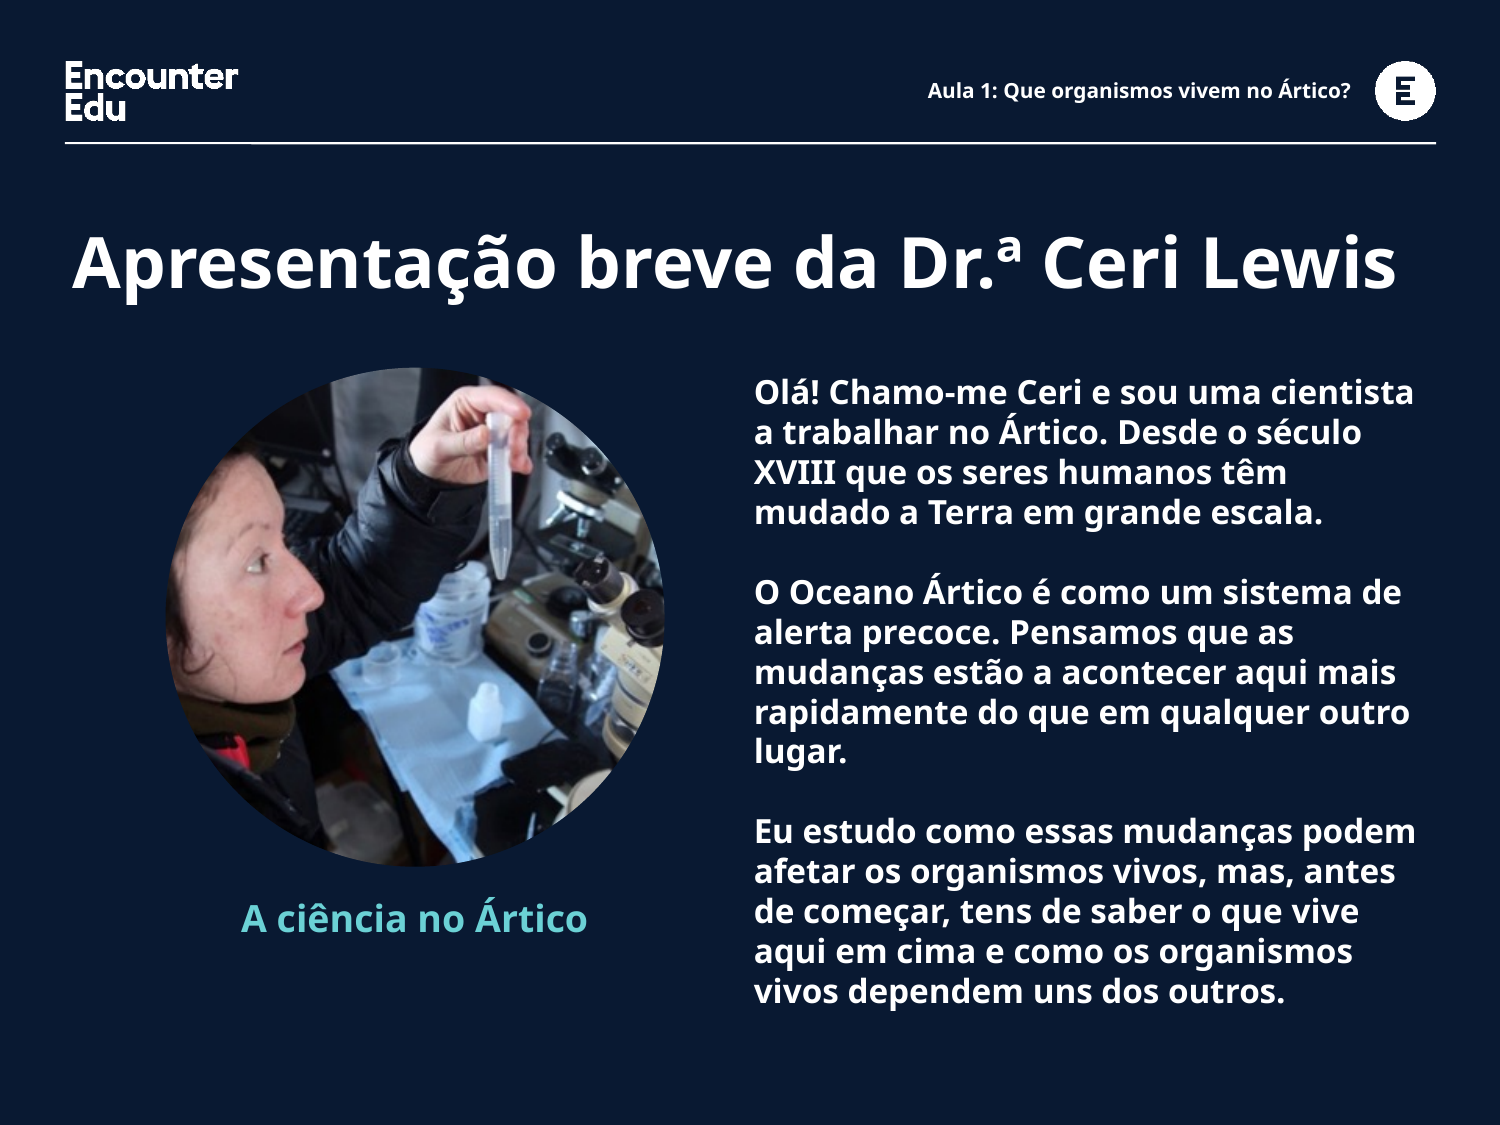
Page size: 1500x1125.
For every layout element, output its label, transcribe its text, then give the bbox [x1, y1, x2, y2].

text_box Olá! Chamo-me Ceri e sou uma cientista a trabalhar no Ártico. Desde o século XVIII que os seres humanos têm mudado a Terra em grande escala. O Oceano Ártico é como um sistema de alerta precoce. Pensamos que as mudanças estão a acontecer aqui mais rapidamente do que em qualquer outro lugar. Eu estudo como essas mudanças podem afetar os organismos vivos, mas, antes de começar, tens de saber o que vive aqui em cima e como os organismos vivos dependem uns dos outros. [749, 367, 1427, 1014]
text_box Apresentação breve da Dr.ª Ceri Lewis [65, 163, 1416, 368]
text_box [165, 367, 665, 867]
picture [61, 59, 243, 122]
text_box A ciência no Ártico [226, 887, 604, 948]
picture [1373, 59, 1437, 122]
title Aula 1: Que organismos vivem no Ártico? [749, 71, 1359, 113]
